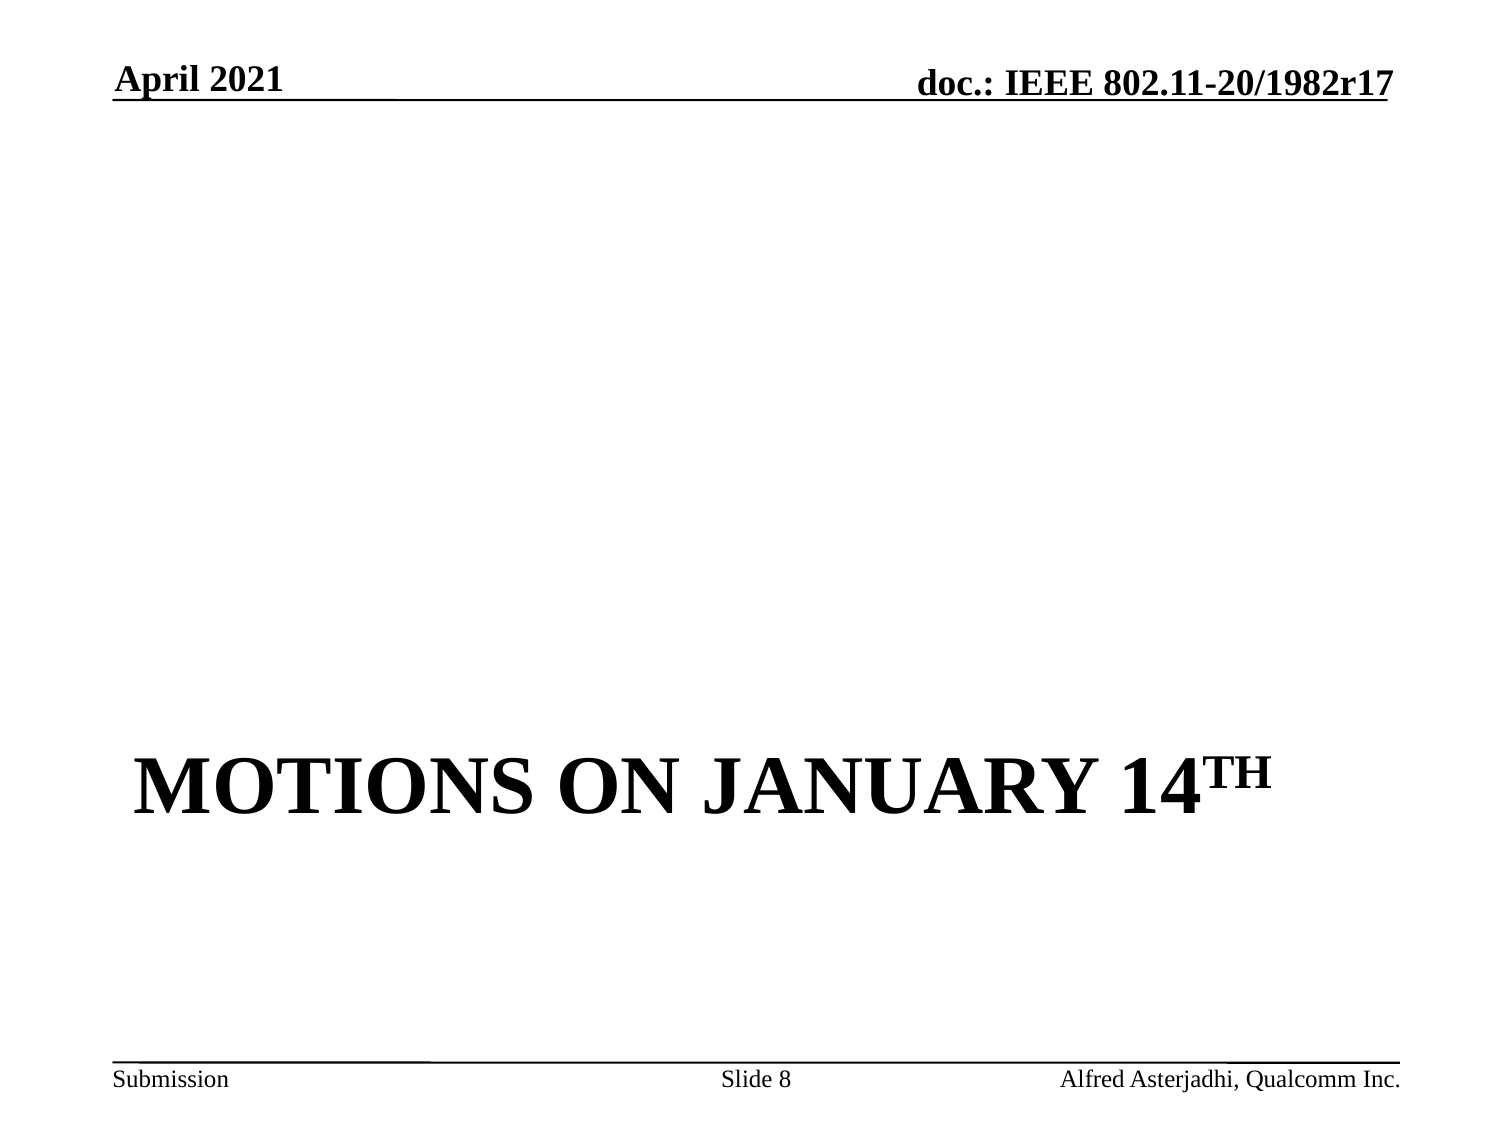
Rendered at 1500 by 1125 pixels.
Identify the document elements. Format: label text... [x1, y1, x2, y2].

footer Alfred Asterjadhi, Qualcomm Inc. [878, 1061, 1402, 1093]
slide_number Slide 8 [712, 1061, 800, 1123]
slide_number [114, 54, 423, 100]
title Motions on January 14th [118, 722, 1394, 947]
